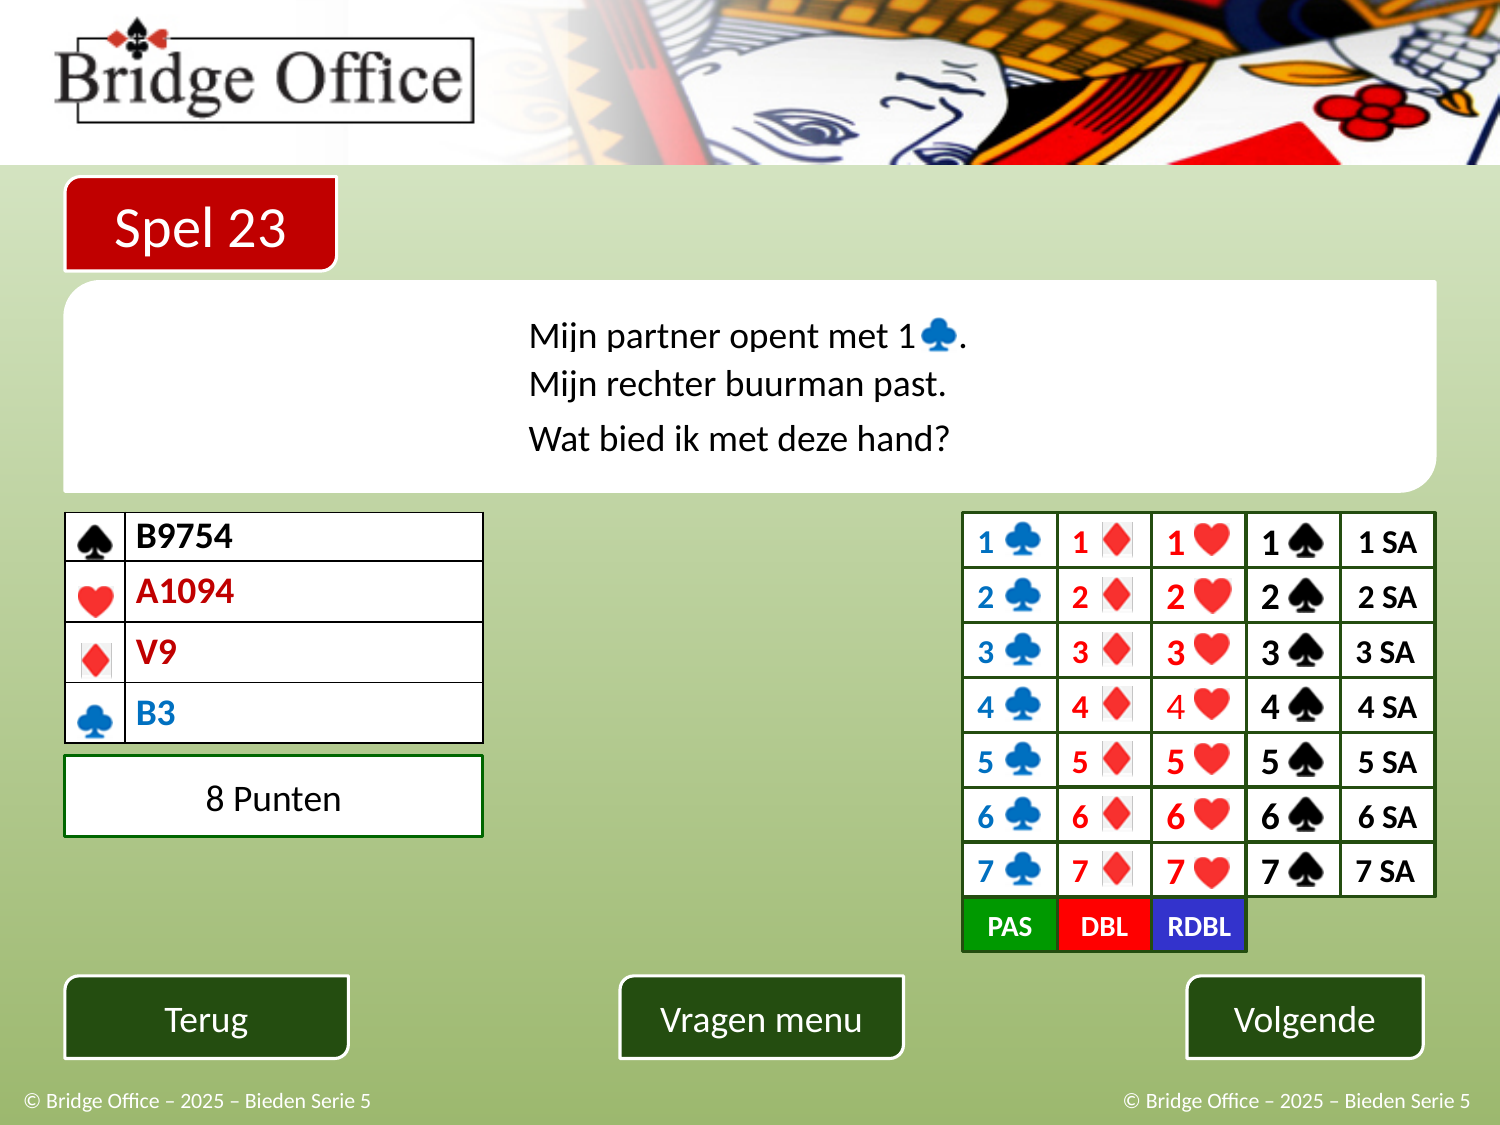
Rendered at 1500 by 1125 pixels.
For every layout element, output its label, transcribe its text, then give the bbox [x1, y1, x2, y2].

picture [1099, 522, 1135, 558]
text_box 5 [1153, 734, 1248, 786]
text_box 4 SA [1339, 676, 1437, 734]
text_box 4 [1059, 676, 1150, 734]
text_box 3 SA [1339, 621, 1437, 676]
text_box 7 [1056, 841, 1150, 898]
table_header [66, 513, 124, 560]
text_box 7 [1245, 841, 1339, 898]
table_cell [66, 562, 124, 621]
picture [77, 524, 113, 561]
text_box 5 SA [1339, 734, 1437, 786]
picture [1288, 851, 1324, 887]
picture [1004, 521, 1041, 558]
text_box 3 [1150, 621, 1245, 676]
picture [1193, 578, 1232, 614]
picture [920, 316, 957, 353]
text_box Terug [63, 974, 350, 1061]
table_cell V9 [126, 623, 482, 682]
text_box 6 [1245, 786, 1339, 841]
picture [1194, 633, 1230, 666]
text_box 2 SA [1339, 569, 1437, 621]
picture [78, 585, 114, 618]
picture [1288, 576, 1324, 613]
text_box 2 [1153, 569, 1245, 621]
picture [1004, 851, 1041, 887]
text_box 1 SA [1342, 511, 1437, 569]
table_cell [66, 683, 124, 742]
picture [1099, 741, 1135, 778]
text_box 4 [1245, 676, 1339, 734]
table_header B9754 [126, 513, 482, 560]
text_box © Bridge Office – 2025 – Bieden Serie 5 [1107, 1079, 1500, 1121]
text_box 1 [1153, 511, 1245, 569]
picture [1288, 631, 1324, 668]
text_box 2 [1245, 569, 1339, 621]
picture [1099, 851, 1135, 887]
text_box 1 [1245, 511, 1342, 569]
picture [1099, 631, 1135, 668]
table_cell [66, 623, 124, 682]
text_box 1 [1059, 511, 1153, 569]
picture [1193, 857, 1230, 890]
text_box 5 [1248, 734, 1339, 786]
picture [1193, 523, 1230, 556]
picture [1099, 577, 1135, 613]
picture [1099, 796, 1135, 833]
picture [78, 643, 114, 679]
text_box 4 [961, 676, 1059, 734]
picture [1099, 686, 1135, 723]
text_box PAS [961, 896, 1059, 953]
picture [1004, 796, 1041, 833]
table_cell A1094 [126, 562, 482, 621]
text_box 7 [961, 841, 1056, 896]
picture [1193, 688, 1230, 721]
picture [1193, 743, 1230, 776]
text_box Volgende [1185, 974, 1425, 1061]
picture [1004, 686, 1041, 723]
picture [1288, 521, 1325, 558]
text_box 5 [1059, 734, 1153, 786]
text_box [8, 1079, 393, 1121]
text_box Spel 23 [63, 178, 339, 273]
text_box 4 [1150, 676, 1245, 734]
picture [1288, 741, 1324, 778]
text_box RDBL [1153, 898, 1248, 953]
text_box 8 Punten [63, 754, 484, 838]
table_cell B3 [126, 683, 482, 742]
text_box 6 [961, 786, 1056, 841]
text_box 2 [961, 569, 1056, 621]
text_box 7 SA [1339, 844, 1437, 898]
picture [1004, 576, 1041, 613]
text_box 7 [1150, 841, 1245, 898]
text_box 6 [1056, 786, 1150, 841]
text_box 3 [961, 621, 1056, 676]
text_box 6 [1150, 786, 1245, 841]
text_box 6 SA [1339, 786, 1437, 844]
picture [0, 0, 1500, 166]
picture [1288, 796, 1324, 833]
text_box 3 [1056, 621, 1150, 676]
text_box DBL [1059, 898, 1153, 953]
text_box Vragen menu [618, 974, 906, 1061]
table_cell [72, 744, 117, 751]
text_box 1 [961, 511, 1059, 569]
picture [1004, 741, 1041, 778]
text_box 2 [1056, 569, 1153, 621]
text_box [63, 280, 1437, 493]
text_box 5 [961, 734, 1059, 786]
picture [1288, 686, 1324, 723]
picture [1004, 631, 1041, 668]
text_box 3 [1245, 621, 1339, 676]
picture [77, 703, 113, 740]
picture [1193, 798, 1230, 830]
